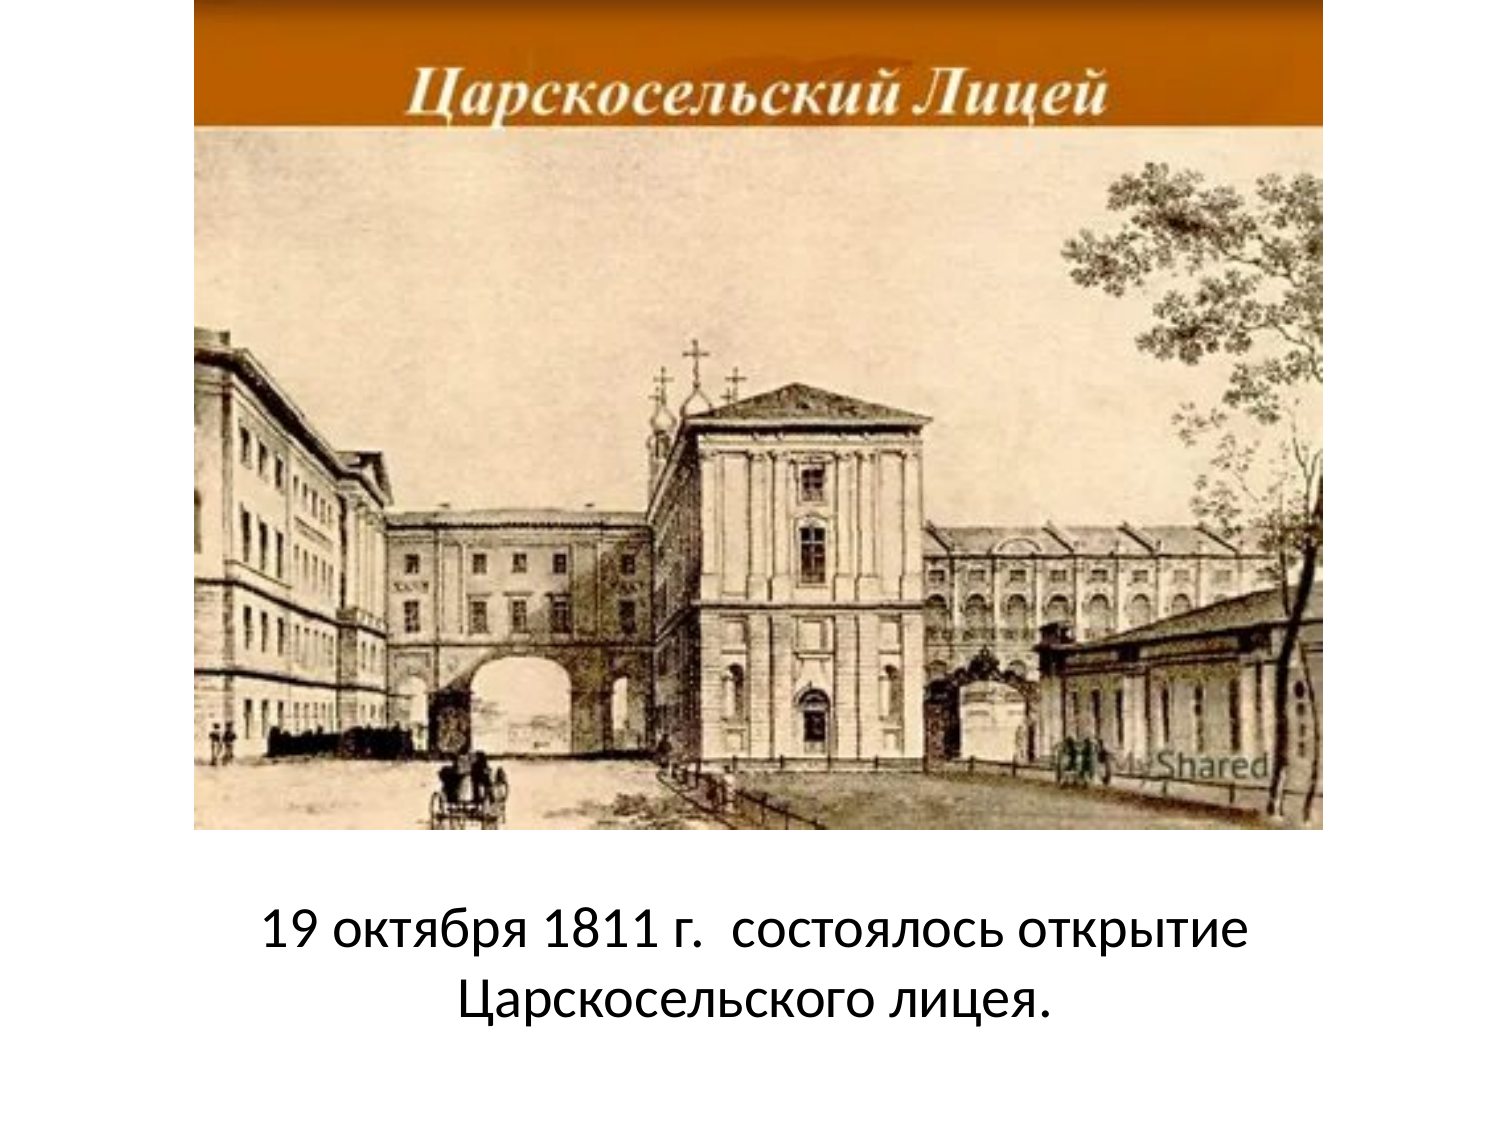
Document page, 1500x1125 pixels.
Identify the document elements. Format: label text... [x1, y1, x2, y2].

text_box 19 октября 1811 г. состоялось открытие Царскосельского лицея. [164, 881, 1346, 1037]
picture [194, 0, 1324, 830]
